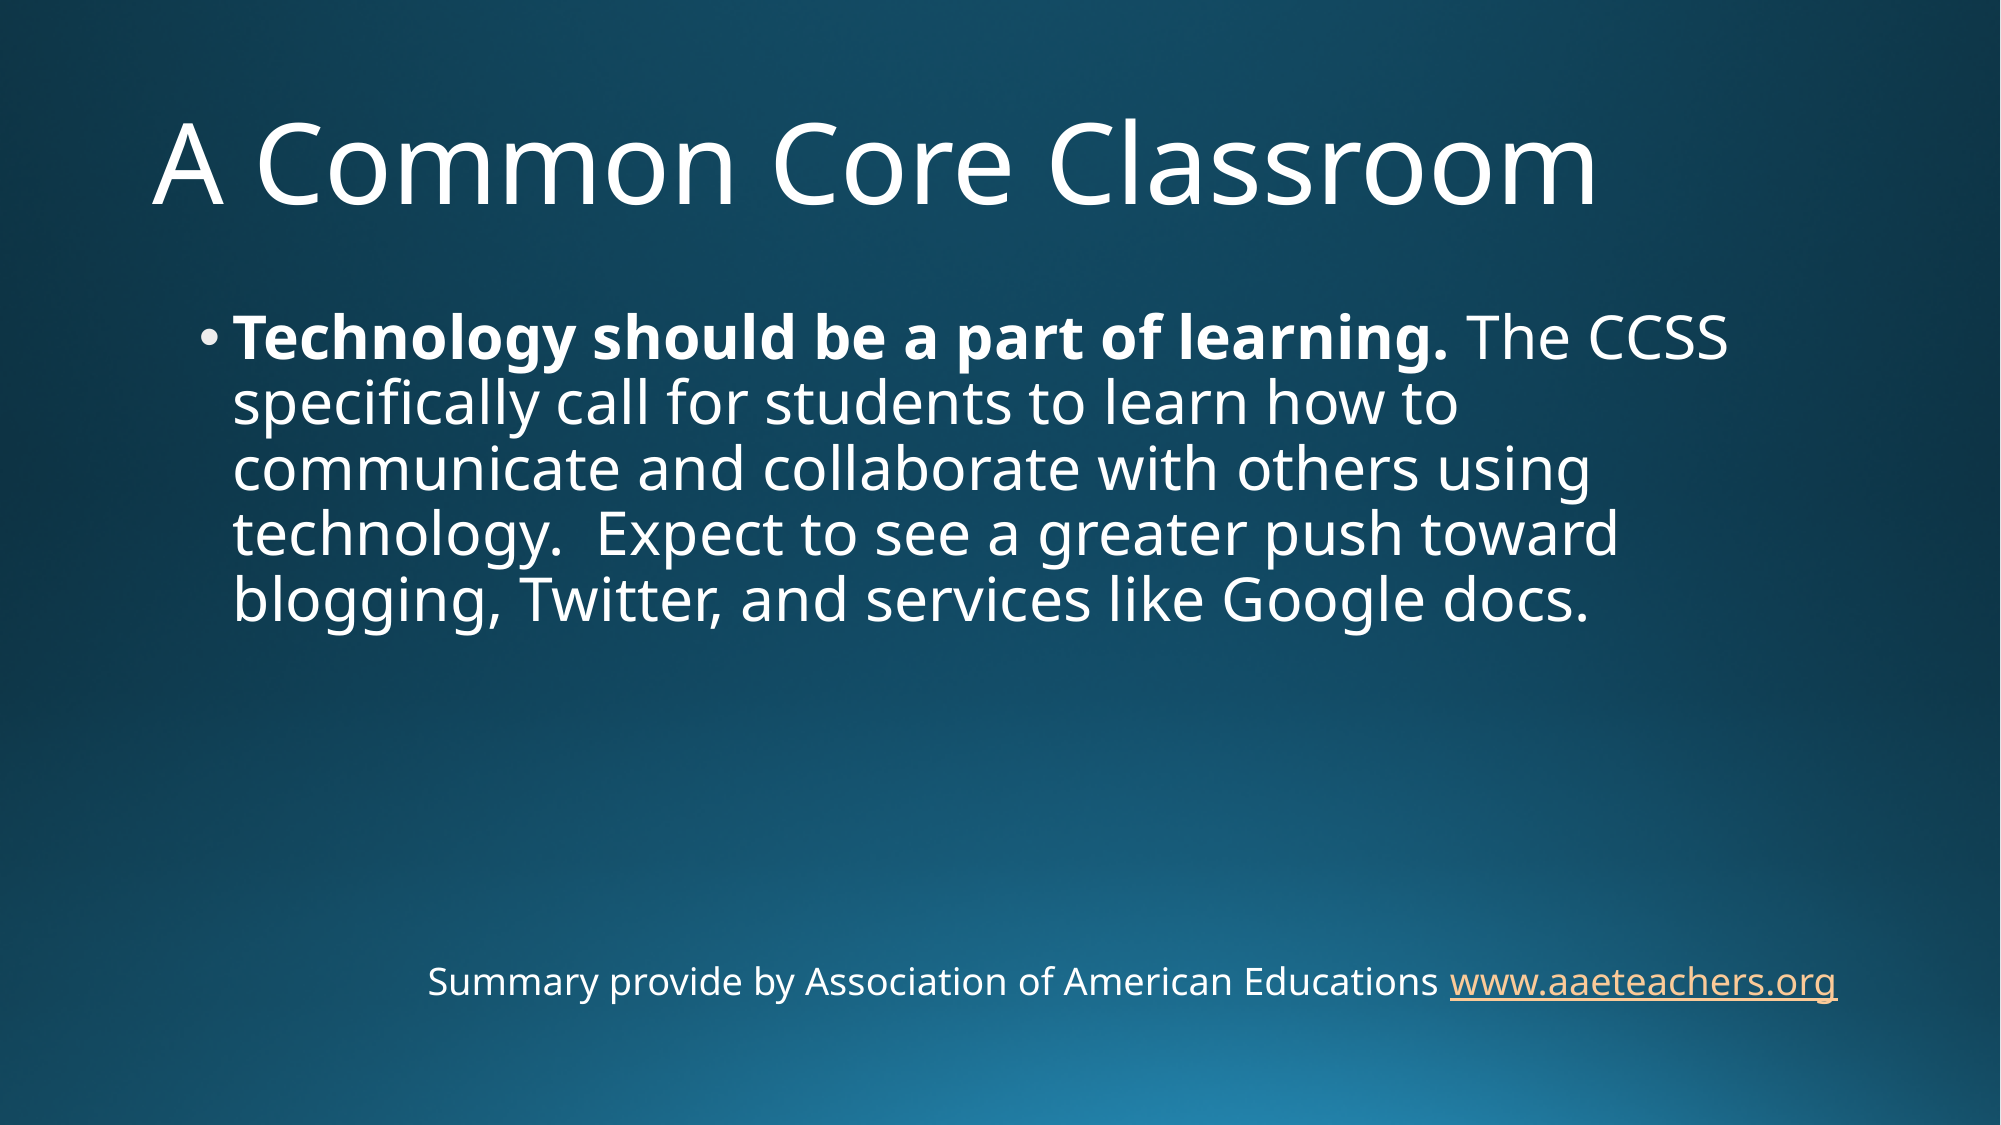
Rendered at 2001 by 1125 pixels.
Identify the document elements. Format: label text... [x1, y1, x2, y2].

picture [0, 0, 2001, 1125]
title A Common Core Classroom [137, 59, 1863, 278]
list Technology should be a part of learning. The CCSS specifically call for students to learn how to communicate and collaborate with others using technology. Expect to see a greater push toward blogging, Twitter, and services like Google docs. Summary provide by Association of American Educations www.aaeteachers.org [183, 299, 1863, 1014]
